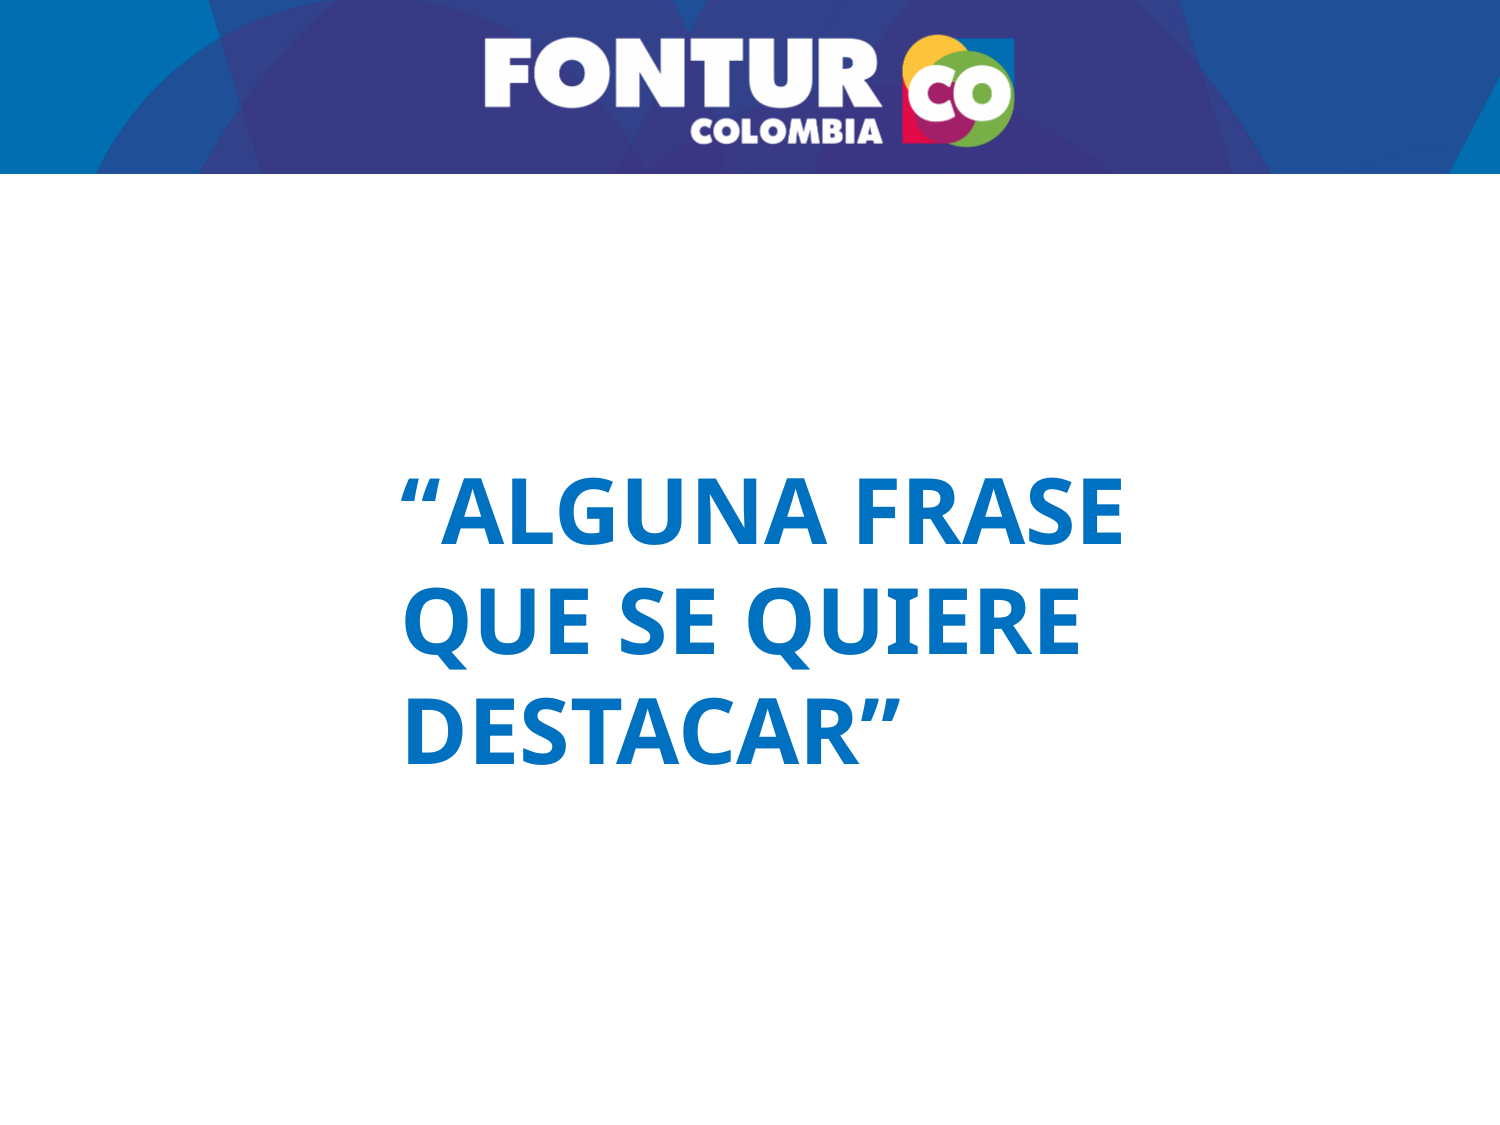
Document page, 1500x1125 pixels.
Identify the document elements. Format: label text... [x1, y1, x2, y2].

text_box “ALGUNA FRASE QUE SE QUIERE DESTACAR” [385, 445, 1167, 791]
picture [0, 0, 1500, 176]
